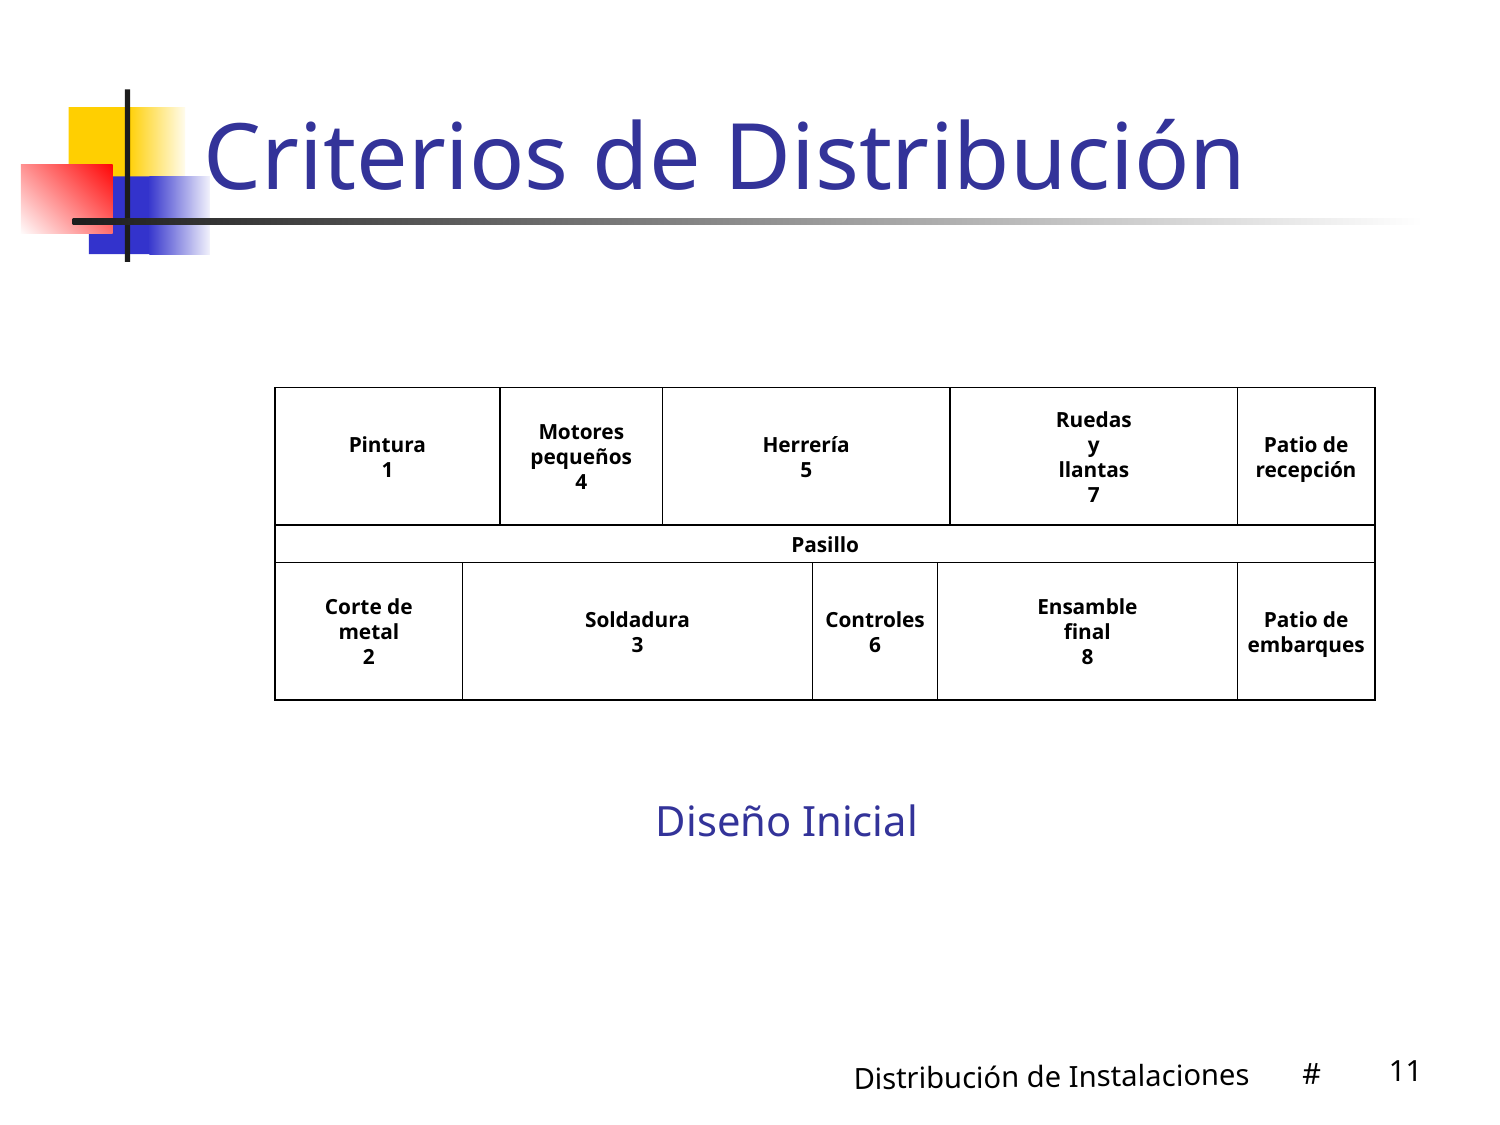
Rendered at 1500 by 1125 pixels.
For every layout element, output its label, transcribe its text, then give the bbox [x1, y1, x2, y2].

footer Distribución de Instalaciones # [761, 1028, 1414, 1110]
text_box Diseño Inicial [640, 787, 933, 853]
title Criterios de Distribución [188, 27, 1468, 216]
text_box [274, 387, 1376, 701]
slide_number 11 [1124, 1024, 1438, 1101]
